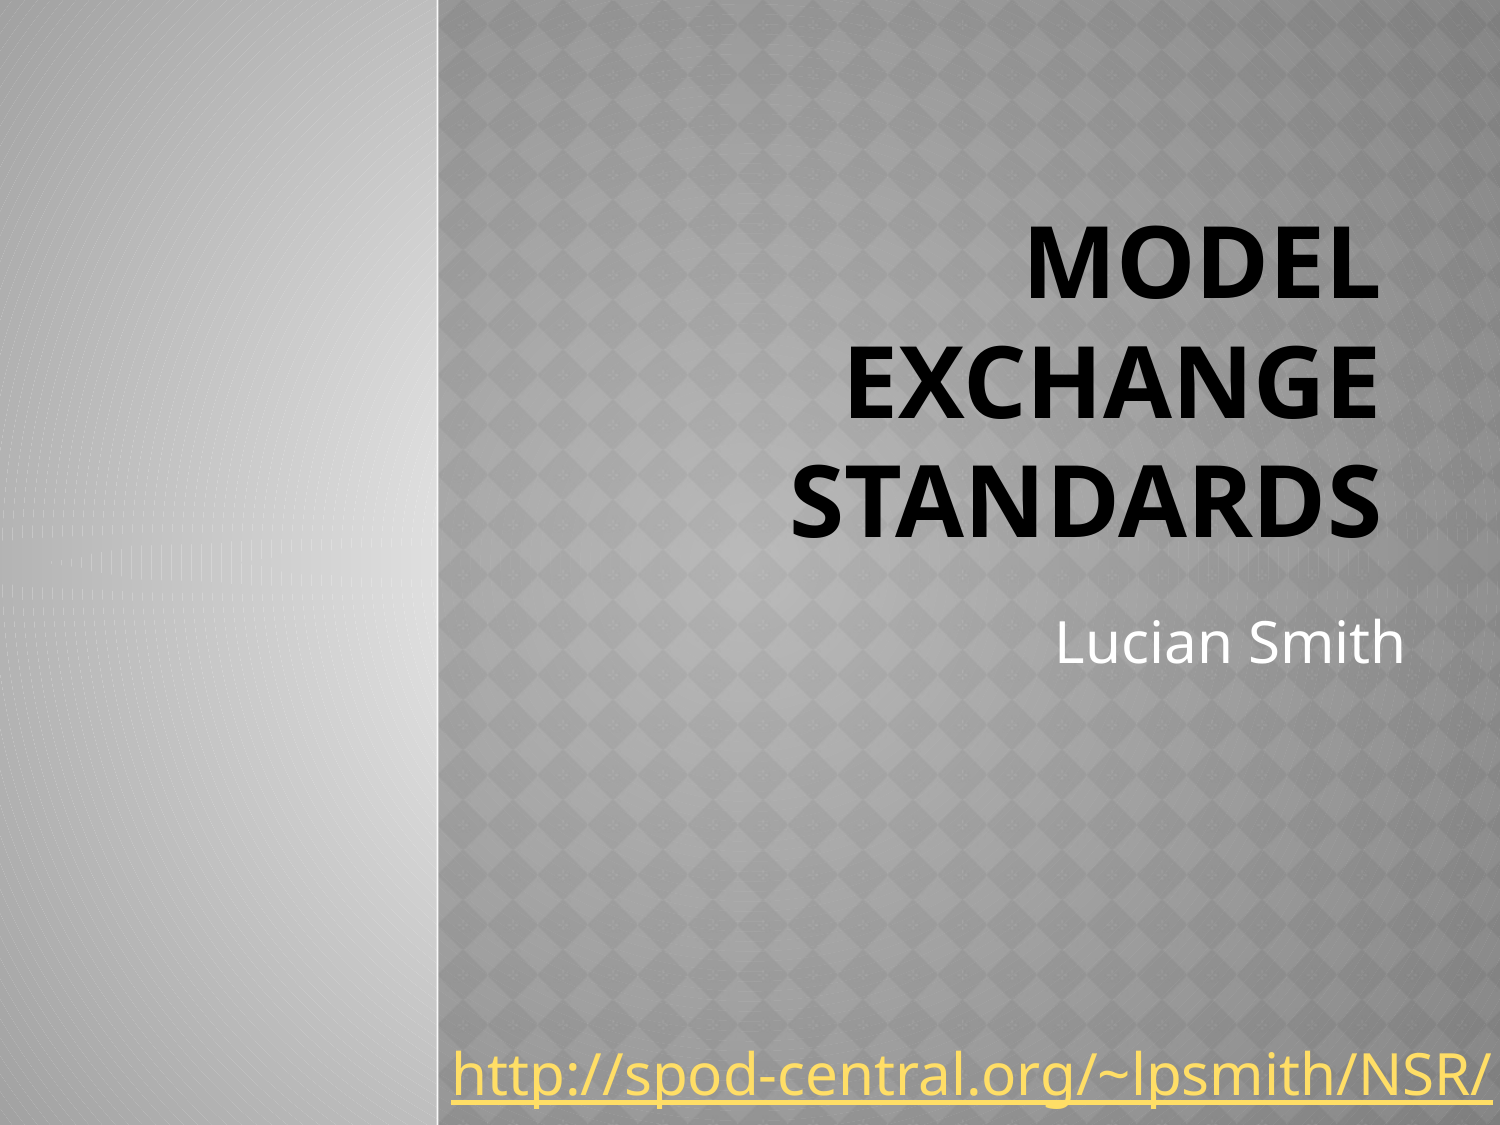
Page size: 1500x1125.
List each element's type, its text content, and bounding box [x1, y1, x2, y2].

text_box Lucian Smith [575, 605, 1415, 787]
subtitle http://spod-central.org/~lpsmith/NSR/ [437, 1037, 1500, 1125]
title Model Exchange Standards [552, 87, 1390, 558]
